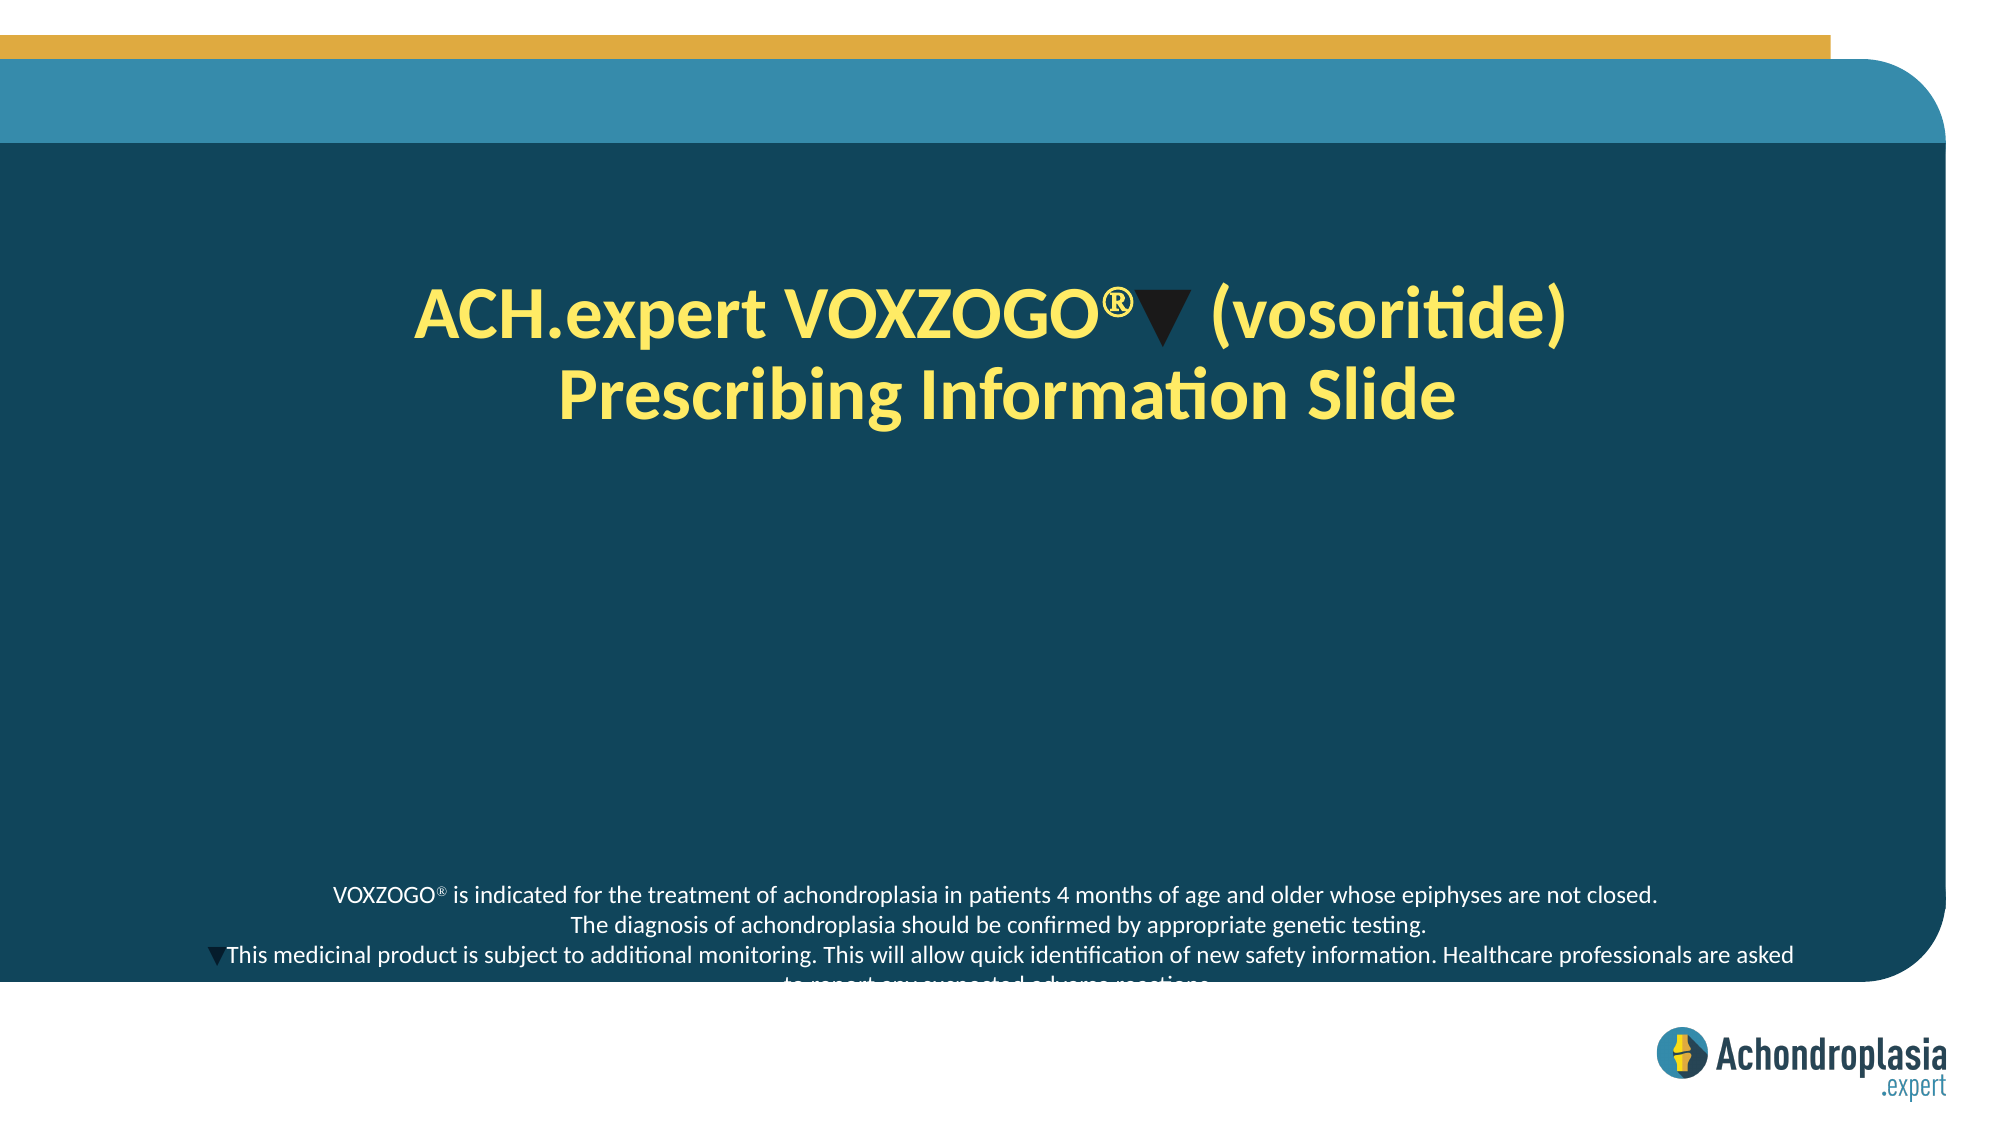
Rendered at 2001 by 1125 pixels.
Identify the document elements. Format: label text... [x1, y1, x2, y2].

text_box VOXZOGO is indicated for the treatment of achondroplasia in patients 4 months of age and older whose epiphyses are not closed. The diagnosis of achondroplasia should be confirmed by appropriate genetic testing. ▼This medicinal product is subject to additional monitoring. This will allow quick identification of new safety information. Healthcare professionals are asked to report any suspected adverse reactions. [178, 871, 1822, 1006]
picture [1656, 1027, 1947, 1102]
title ACH.expert VOXZOGO▼ (vosoritide) Prescribing Information Slide [55, 184, 1945, 444]
